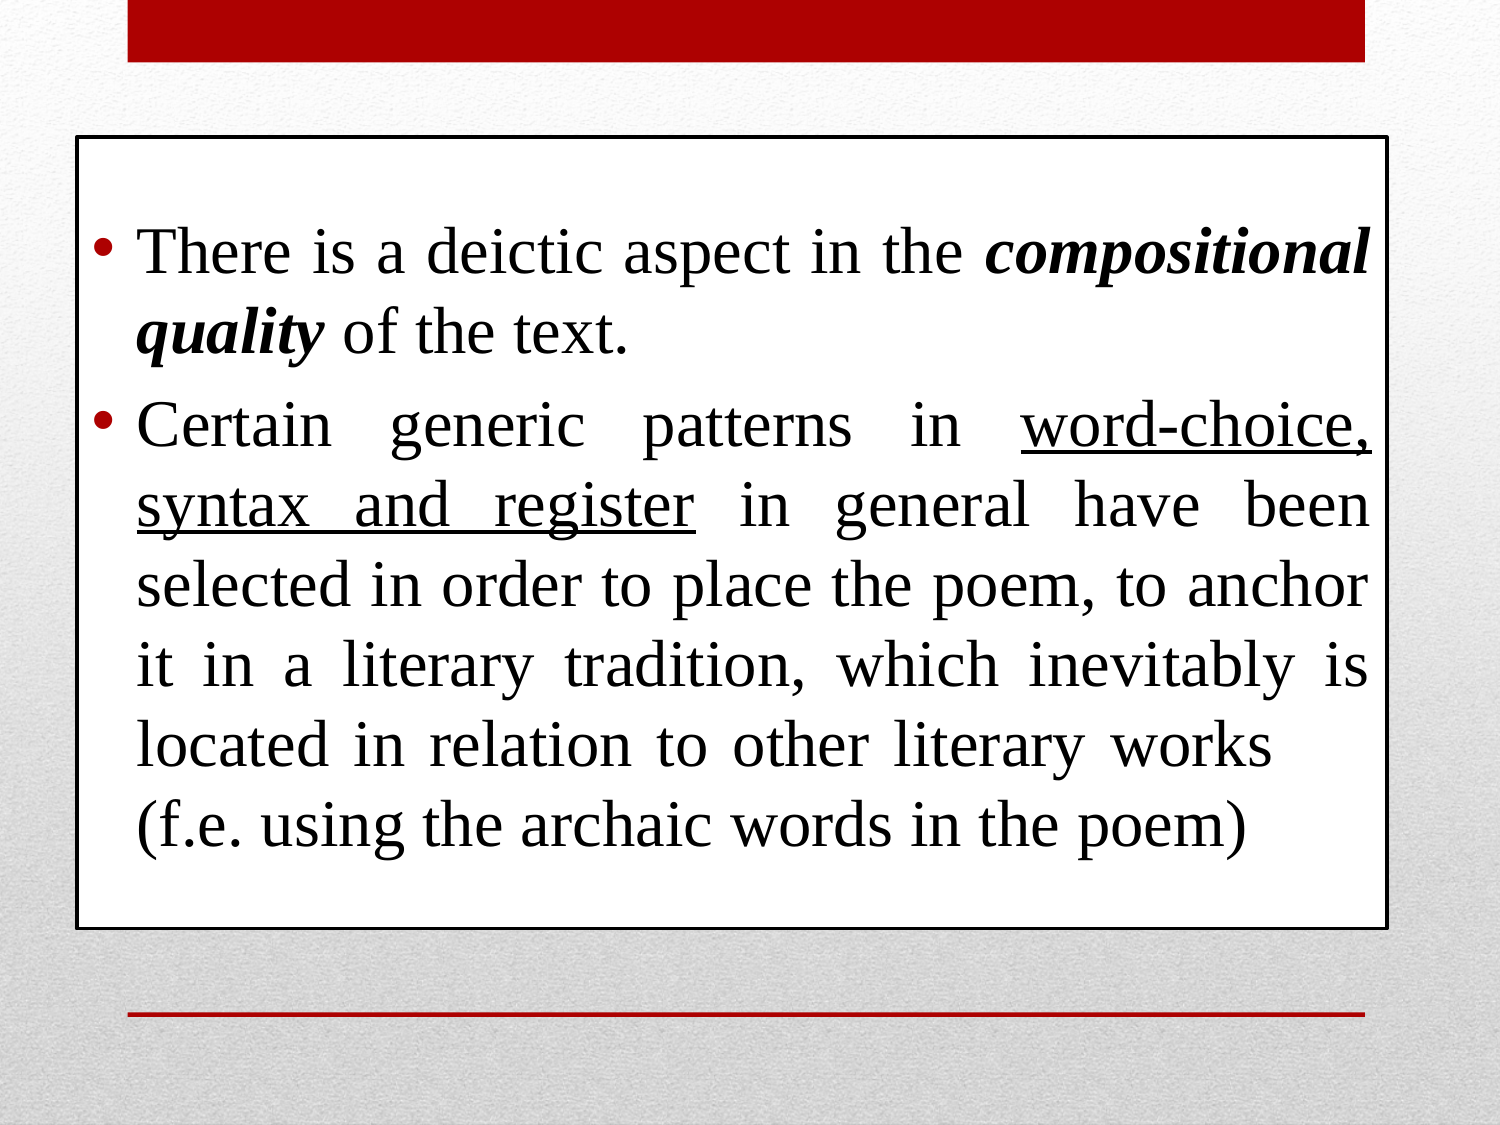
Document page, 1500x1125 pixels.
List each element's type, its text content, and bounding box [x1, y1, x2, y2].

list There is a deictic aspect in the compositional quality of the text. Certain generic patterns in word-choice, syntax and register in general have been selected in order to place the poem, to anchor it in a literary tradition, which inevitably is located in relation to other literary works (f.e. using the archaic words in the poem) [75, 135, 1389, 930]
